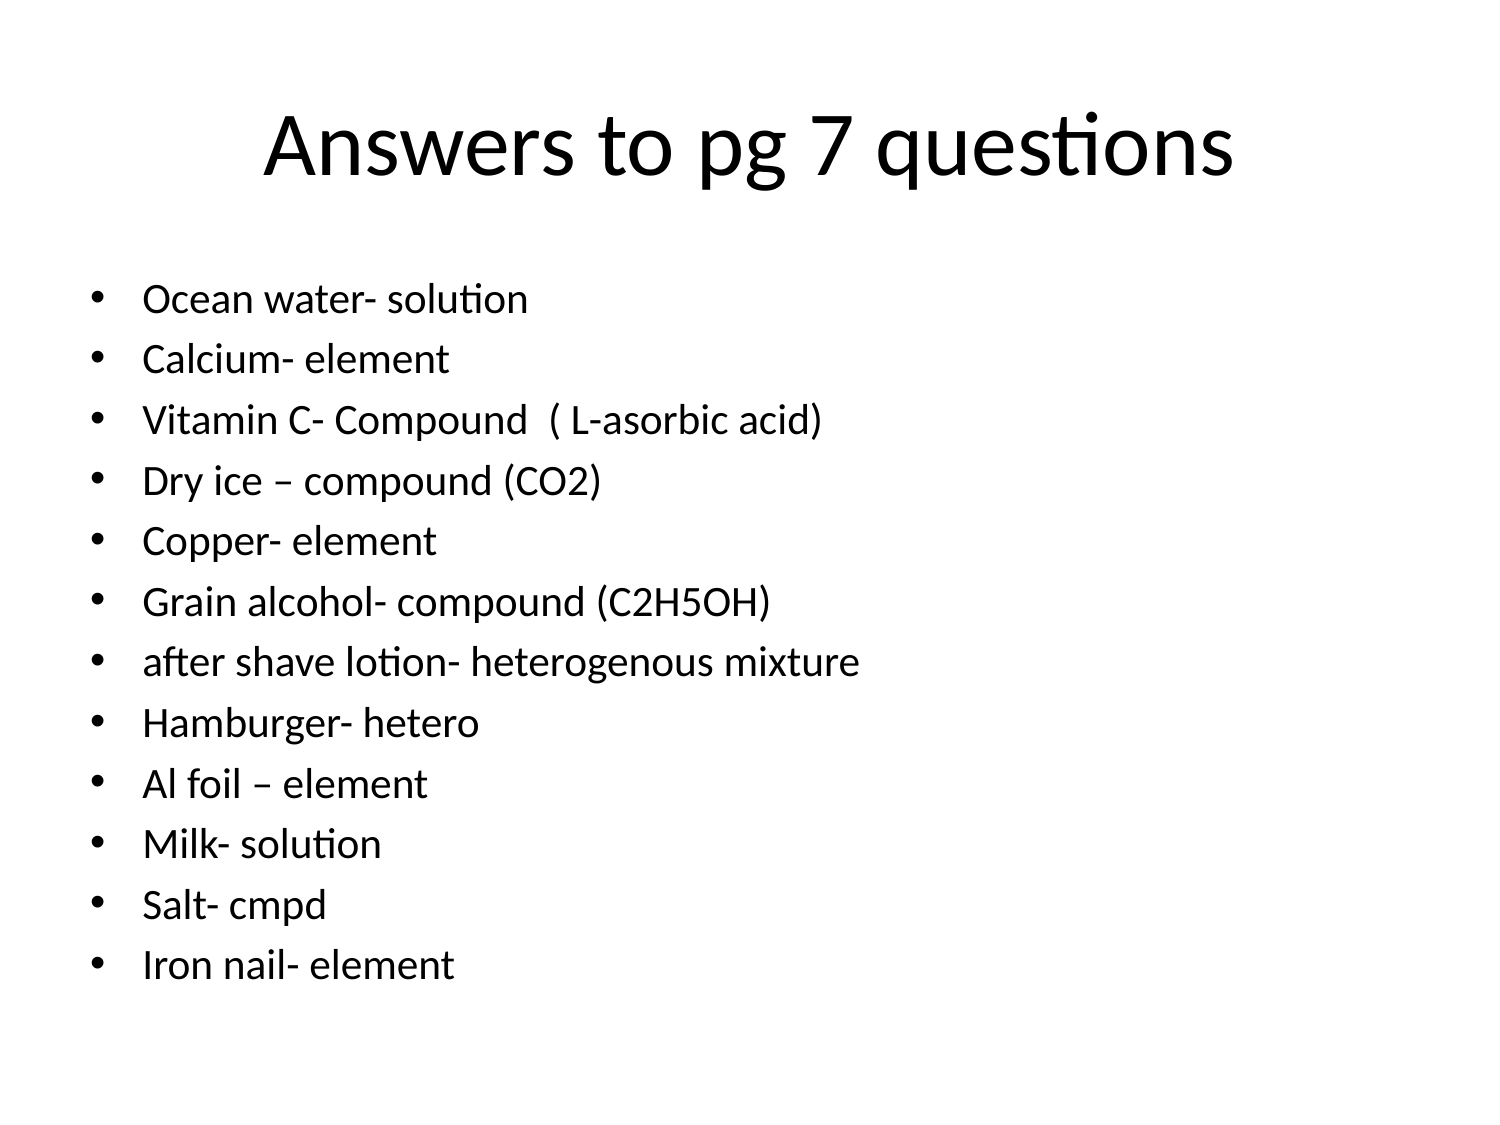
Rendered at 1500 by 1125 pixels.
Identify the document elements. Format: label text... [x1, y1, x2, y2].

list Ocean water- solution Calcium- element Vitamin C- Compound ( L-asorbic acid) Dry ice – compound (CO2) Copper- element Grain alcohol- compound (C2H5OH) after shave lotion- heterogenous mixture Hamburger- hetero Al foil – element Milk- solution Salt- cmpd Iron nail- element [75, 262, 1425, 1005]
title Answers to pg 7 questions [75, 45, 1425, 233]
